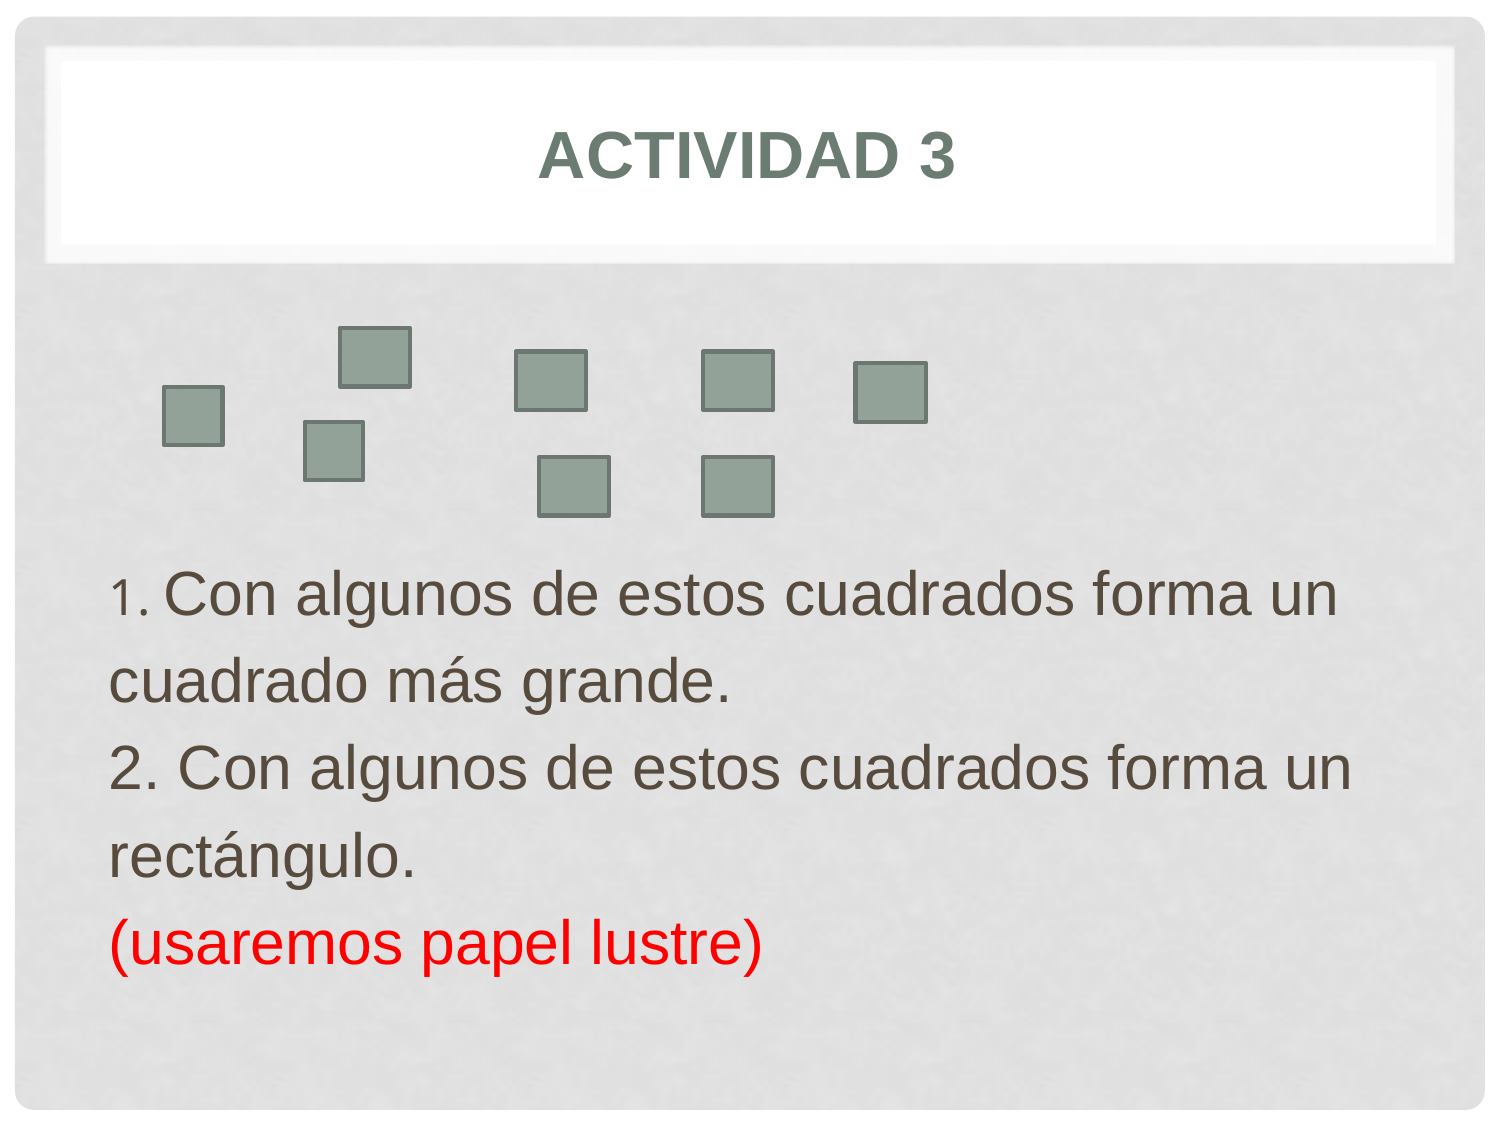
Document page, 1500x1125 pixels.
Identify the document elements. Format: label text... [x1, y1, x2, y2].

text_box [338, 326, 412, 389]
list 1. Con algunos de estos cuadrados forma un cuadrado más grande. 2. Con algunos de estos cuadrados forma un rectángulo. (usaremos papel lustre) [75, 262, 1500, 1005]
text_box [162, 385, 225, 447]
text_box [853, 361, 928, 424]
text_box [303, 420, 365, 482]
text_box [537, 455, 611, 518]
text_box [514, 349, 588, 412]
text_box [701, 349, 775, 412]
text_box [701, 455, 775, 518]
title Actividad 3 [69, 66, 1425, 238]
